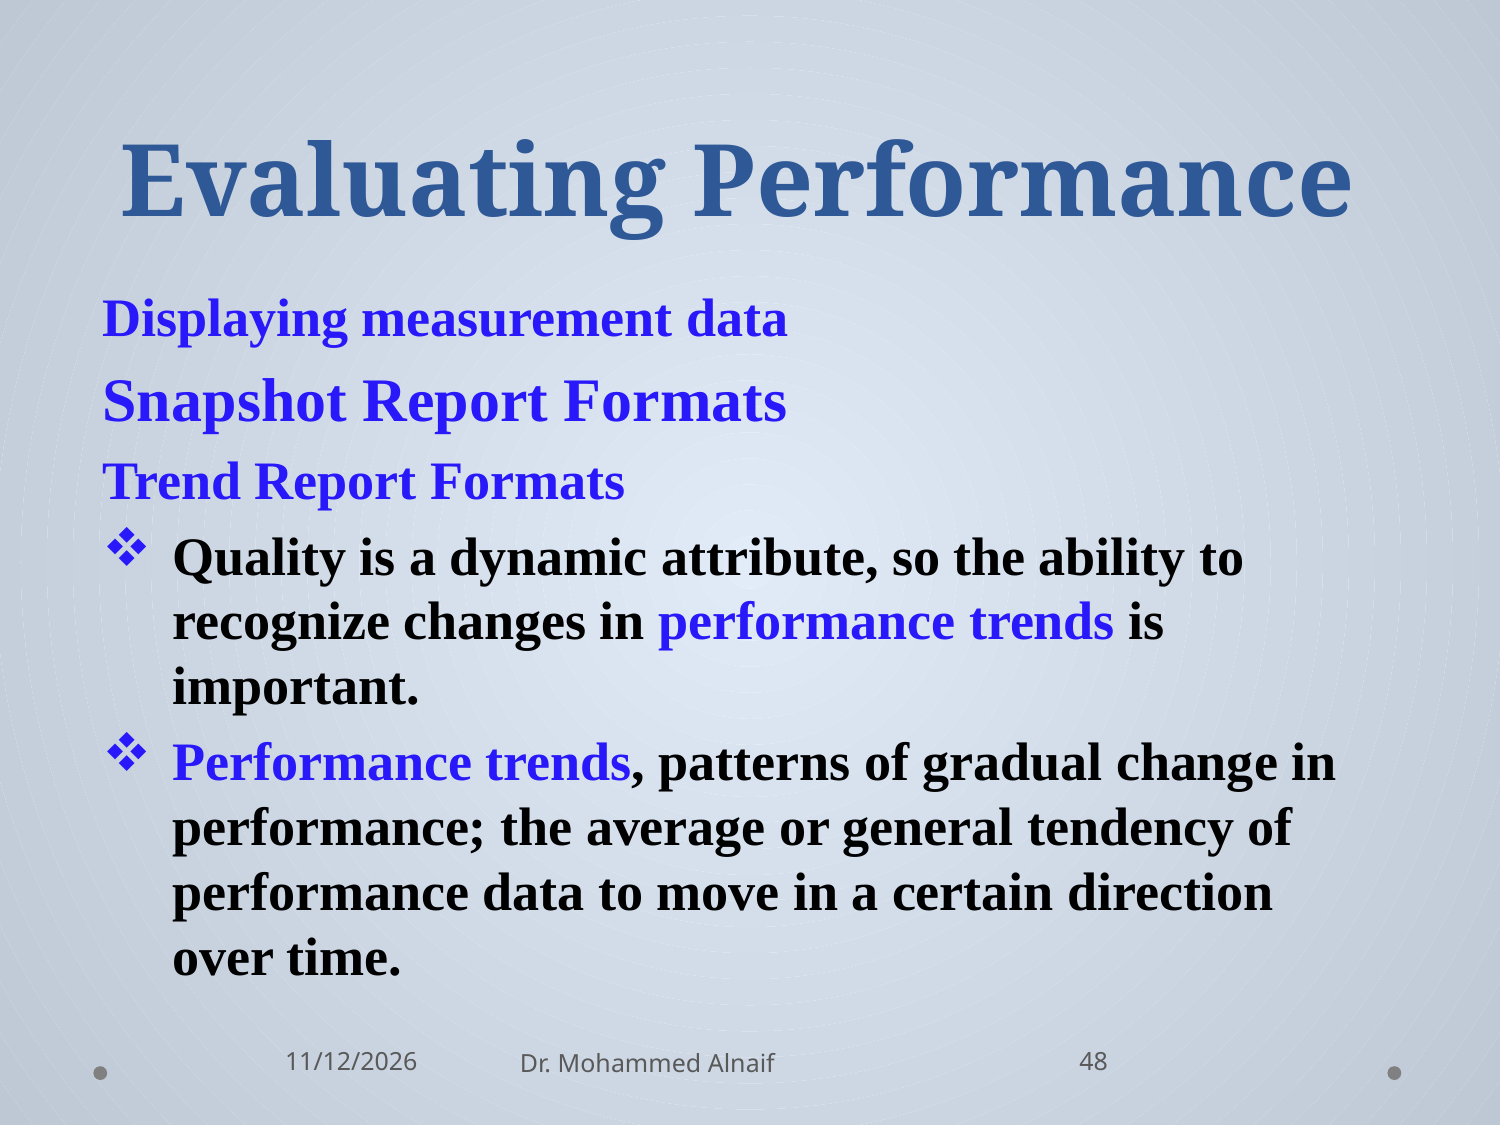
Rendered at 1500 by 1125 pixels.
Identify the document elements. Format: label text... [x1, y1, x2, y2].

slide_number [75, 1025, 425, 1100]
footer Dr. Mohammed Alnaif [512, 1025, 988, 1100]
slide_number 48 [1074, 1025, 1425, 1100]
subtitle Displaying measurement data Snapshot Report Formats Trend Report Formats Quality is a dynamic attribute, so the ability to recognize changes in performance trends is important. Performance trends, patterns of gradual change in performance; the average or general tendency of performance data to move in a certain direction over time. [87, 275, 1388, 1001]
title Evaluating Performance [100, 78, 1376, 244]
